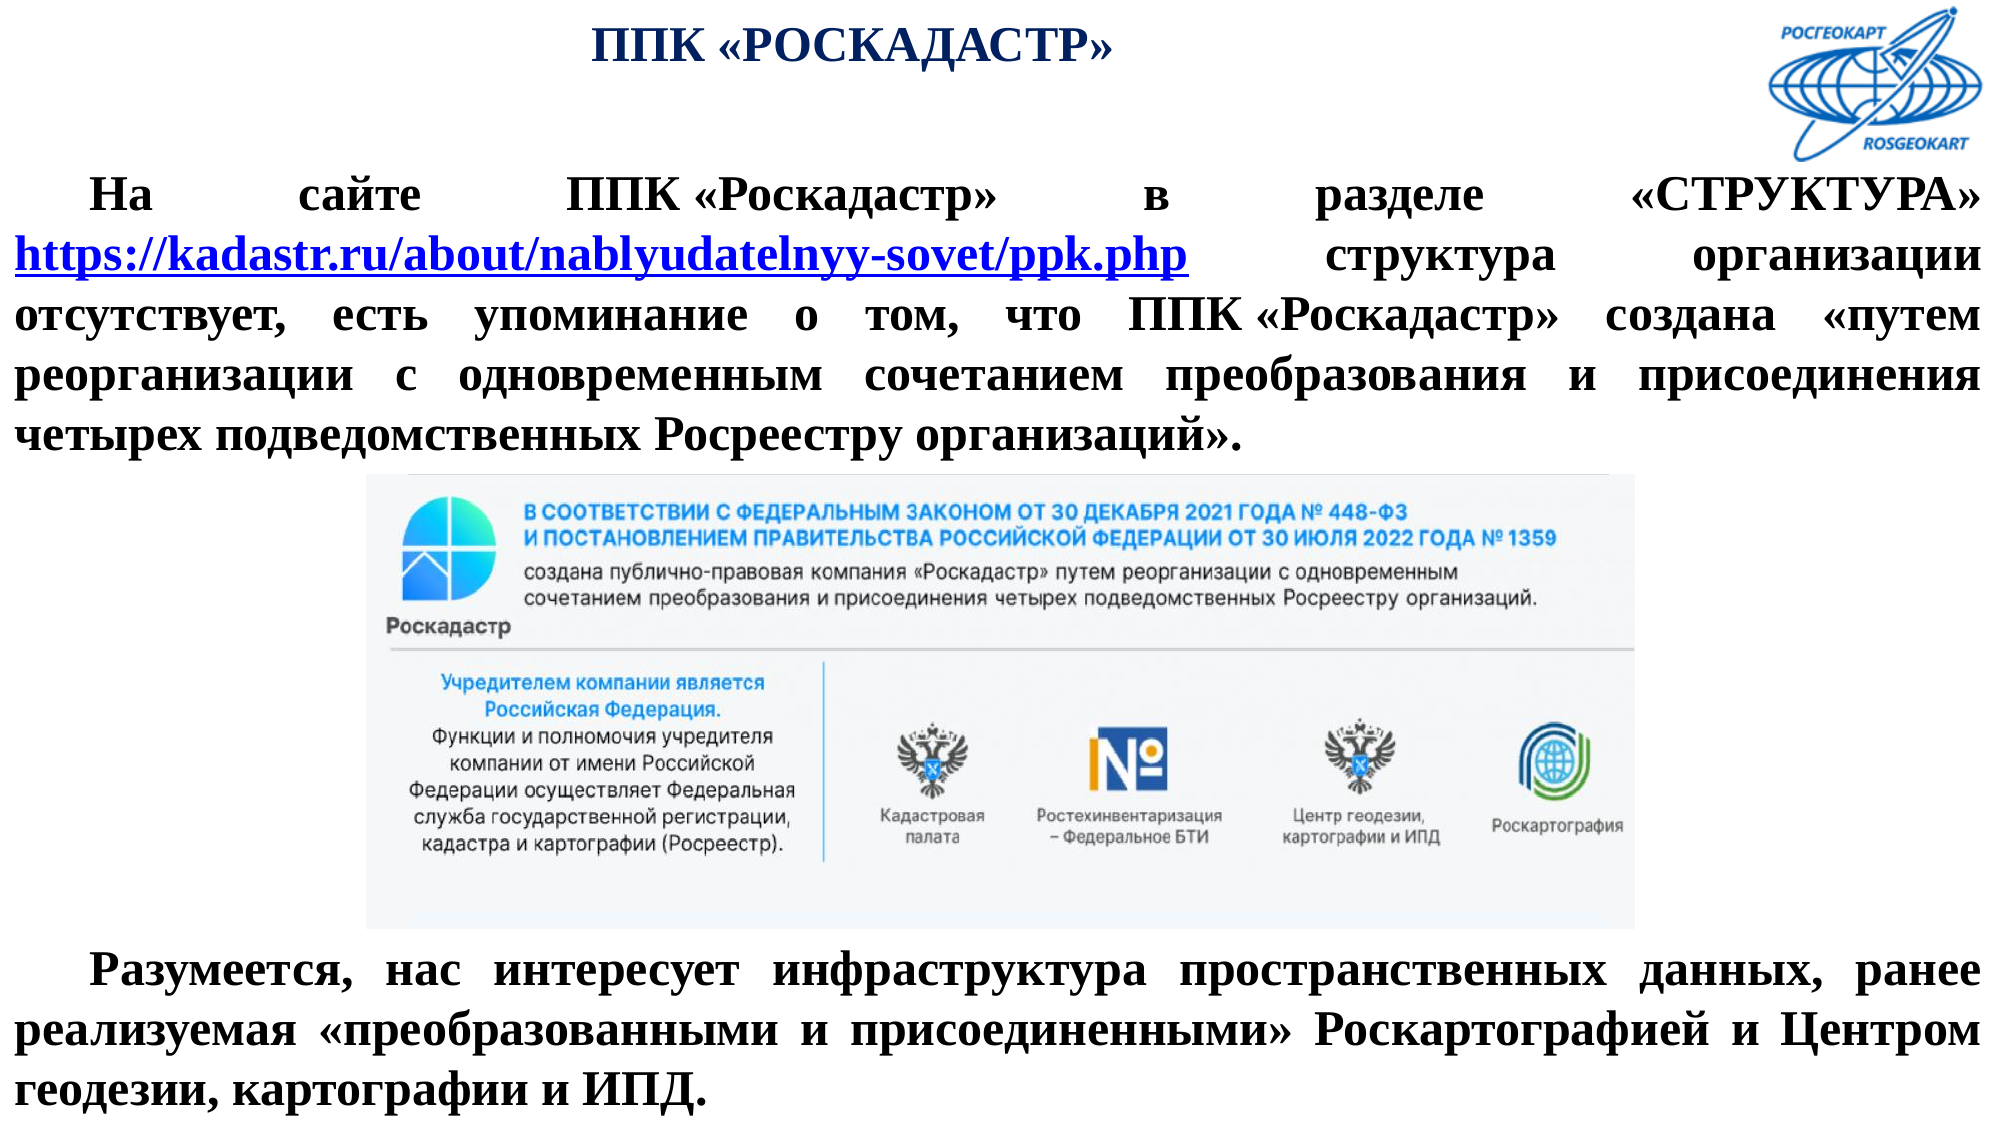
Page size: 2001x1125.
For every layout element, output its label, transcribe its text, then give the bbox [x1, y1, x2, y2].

text_box Разумеется, нас интересует инфраструктура пространственных данных, ранее реализуемая «преобразованными и присоединенными» Роскартографией и Центром геодезии, картографии и ИПД. [0, 928, 1997, 1124]
picture [1757, 6, 1994, 162]
text_box ППК «РОСКАДАСТР» [0, 3, 1707, 79]
text_box На сайте ППК «Роскадастр» в разделе «СТРУКТУРА» https://kadastr.ru/about/nablyudatelnyy-sovet/ppk.php структура организации отсутствует, есть упоминание о том, что ППК «Роскадастр» создана «путем реорганизации с одновременным сочетанием преобразования и присоединения четырех подведомственных Росреестру организаций». [0, 153, 1997, 469]
picture [366, 474, 1635, 929]
